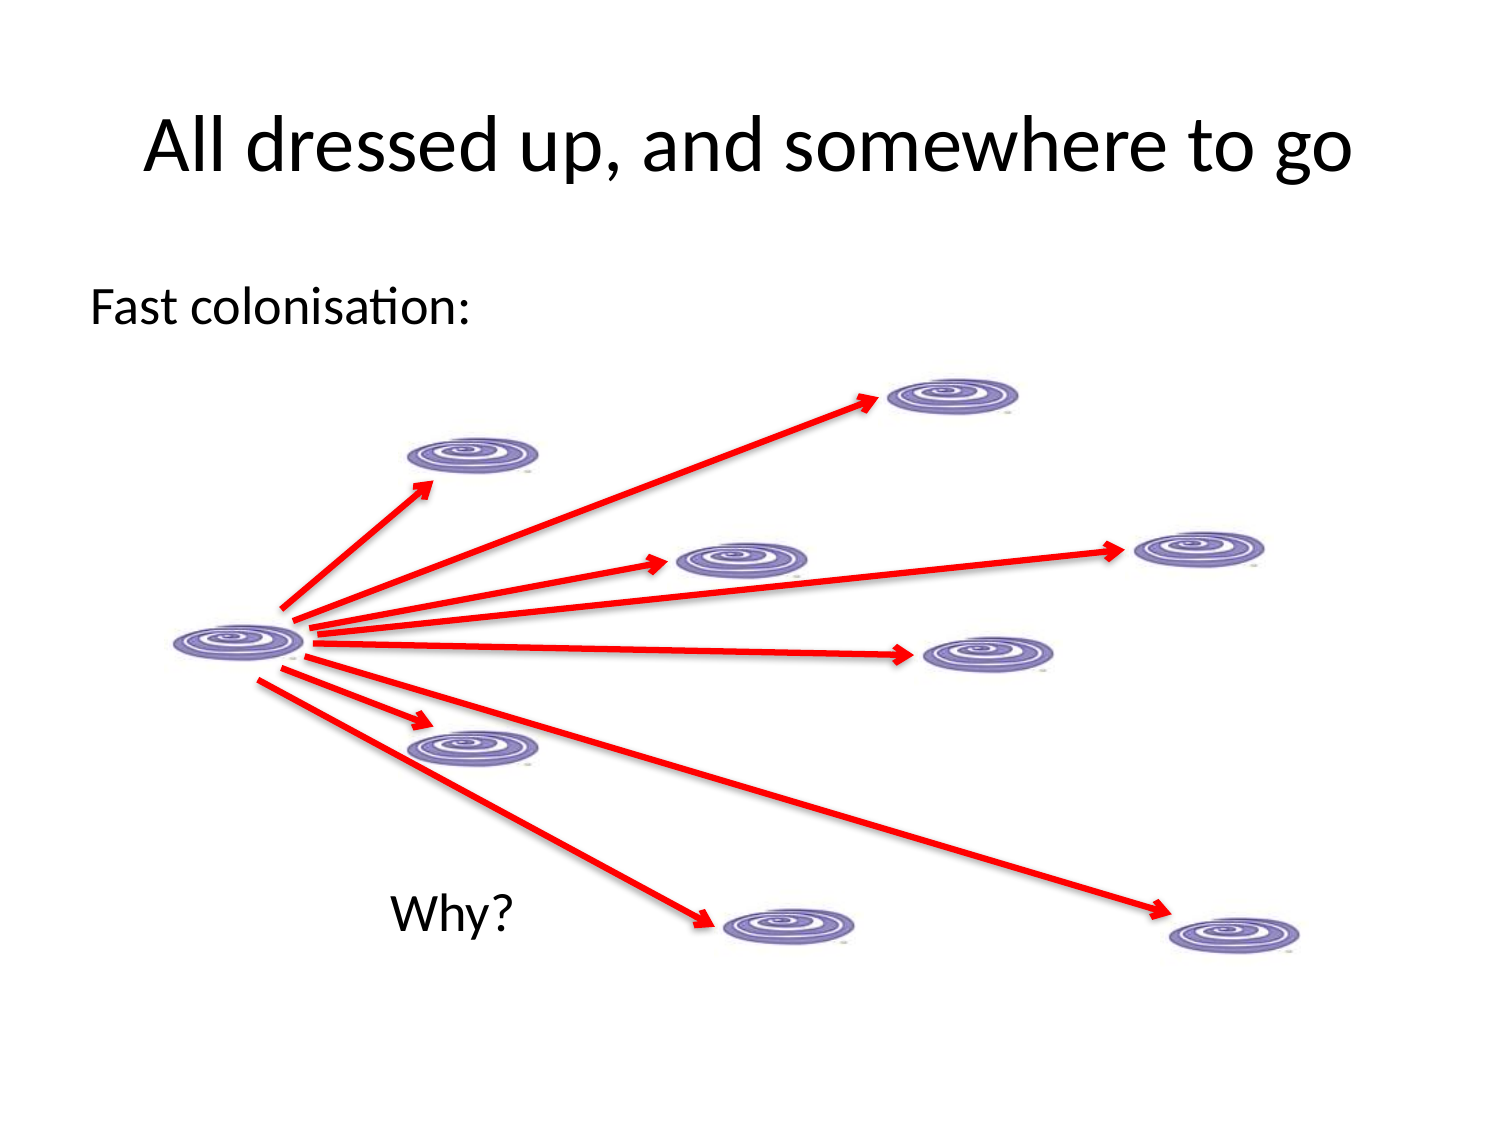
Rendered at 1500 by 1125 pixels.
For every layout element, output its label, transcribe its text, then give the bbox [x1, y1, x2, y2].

picture [878, 339, 1028, 456]
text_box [280, 480, 287, 610]
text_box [308, 561, 312, 629]
title All dressed up, and somewhere to go [75, 45, 1425, 233]
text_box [280, 667, 299, 678]
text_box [312, 643, 915, 654]
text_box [304, 655, 1172, 915]
picture [163, 585, 314, 702]
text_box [317, 549, 1126, 635]
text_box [257, 679, 716, 928]
picture [1159, 878, 1310, 995]
picture [913, 635, 1064, 655]
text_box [292, 397, 880, 622]
picture [714, 915, 864, 985]
list Fast colonisation: Why? [75, 262, 1425, 1005]
picture [1124, 491, 1274, 608]
